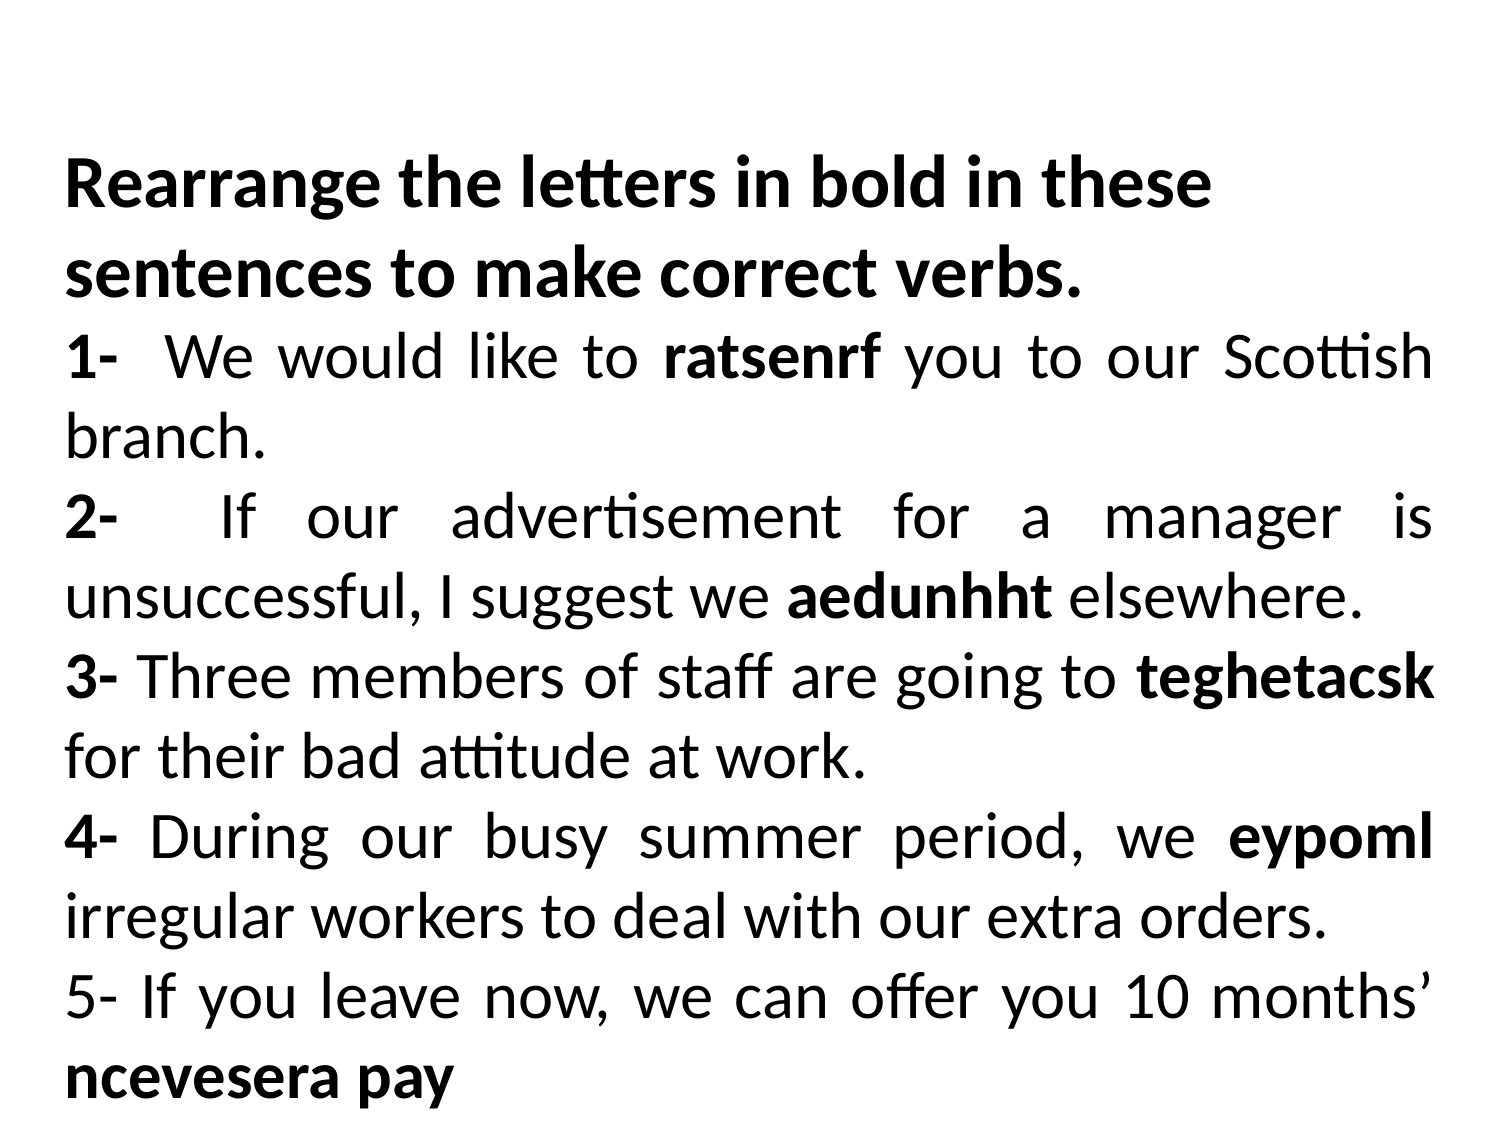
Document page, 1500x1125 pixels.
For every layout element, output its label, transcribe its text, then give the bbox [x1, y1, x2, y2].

text_box Rearrange the letters in bold in these sentences to make correct verbs. 1- We would like to ratsenrf you to our Scottish branch. 2- If our advertisement for a manager is unsuccessful, I suggest we aedunhht elsewhere. 3- Three members of staff are going to teghetacsk for their bad attitude at work. 4- During our busy summer period, we eypoml irregular workers to deal with our extra orders. 5- If you leave now, we can offer you 10 months’ ncevesera pay [50, 124, 1450, 1125]
